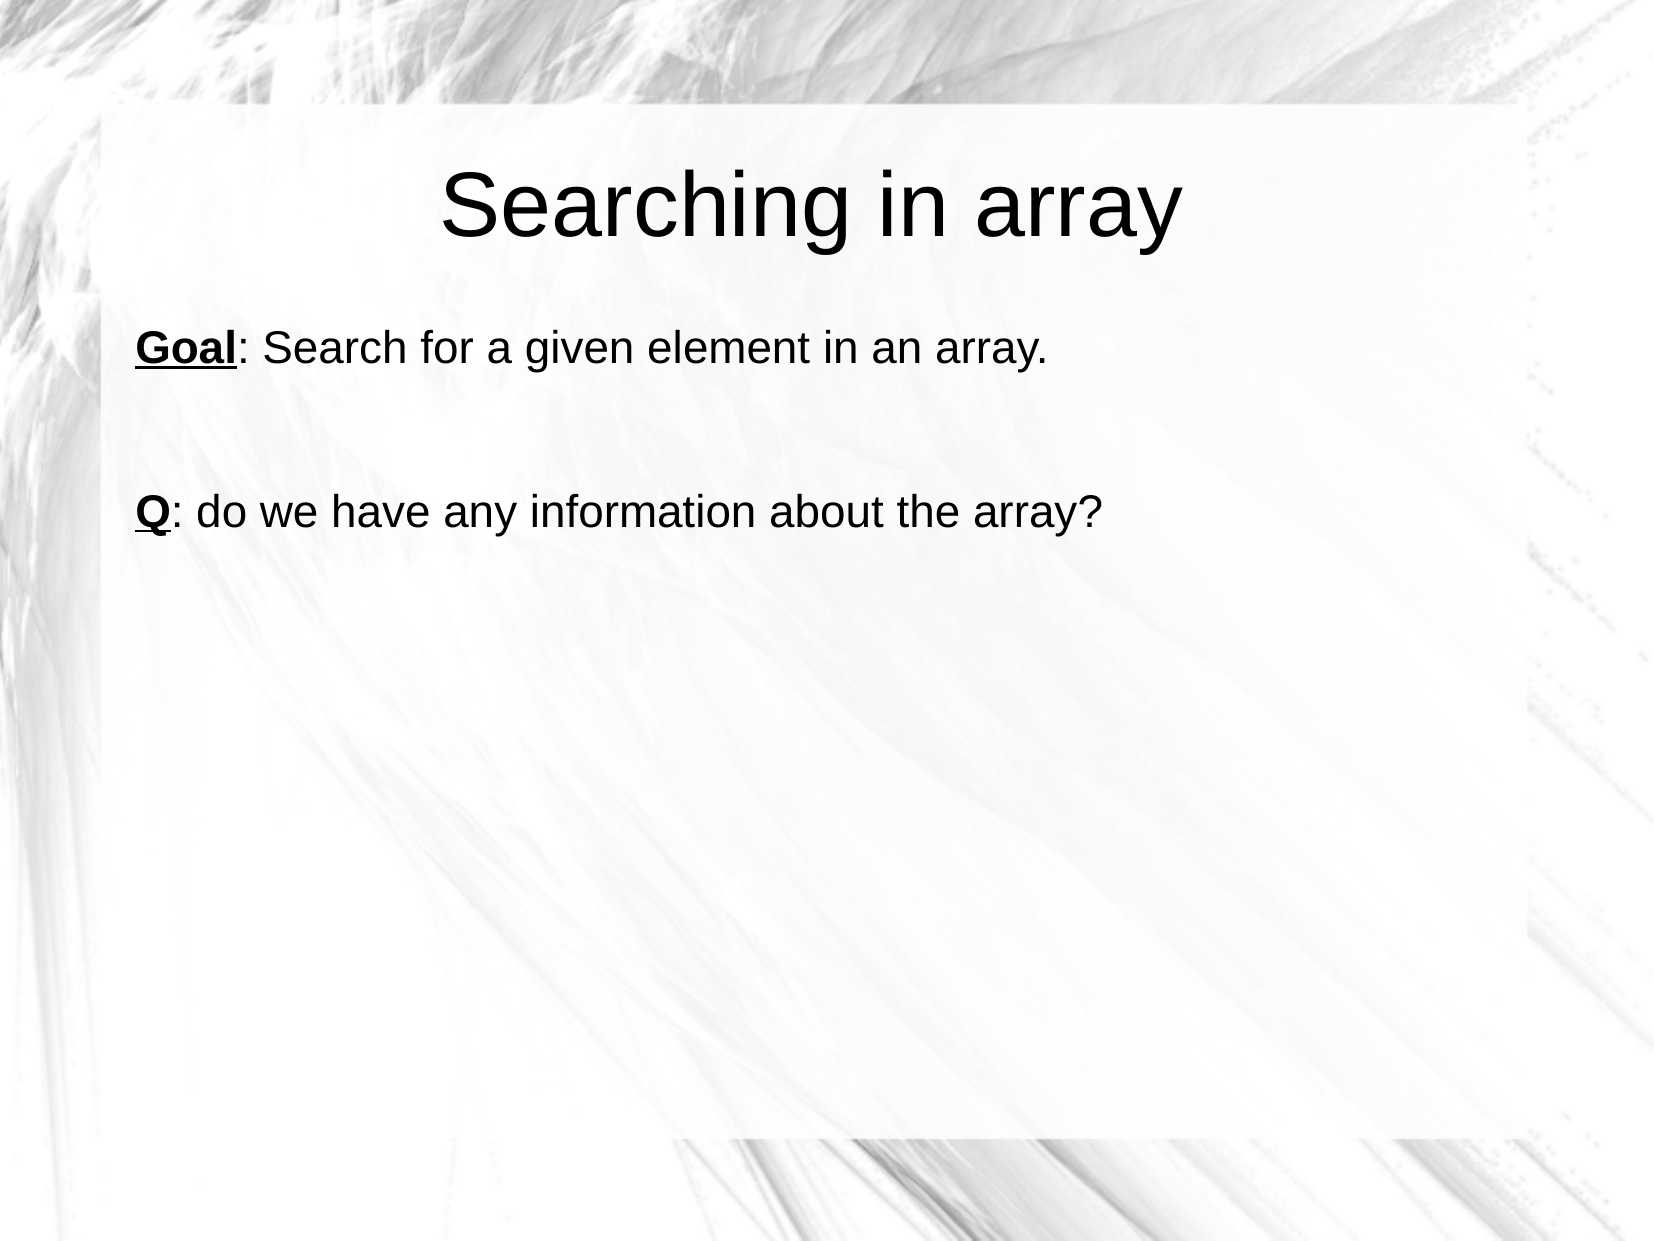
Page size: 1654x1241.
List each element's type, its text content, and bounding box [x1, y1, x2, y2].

title Searching in array [118, 112, 1506, 281]
list Goal: Search for a given element in an array. Q: do we have any information about the array? [118, 319, 1571, 1109]
picture [0, 0, 1654, 1241]
